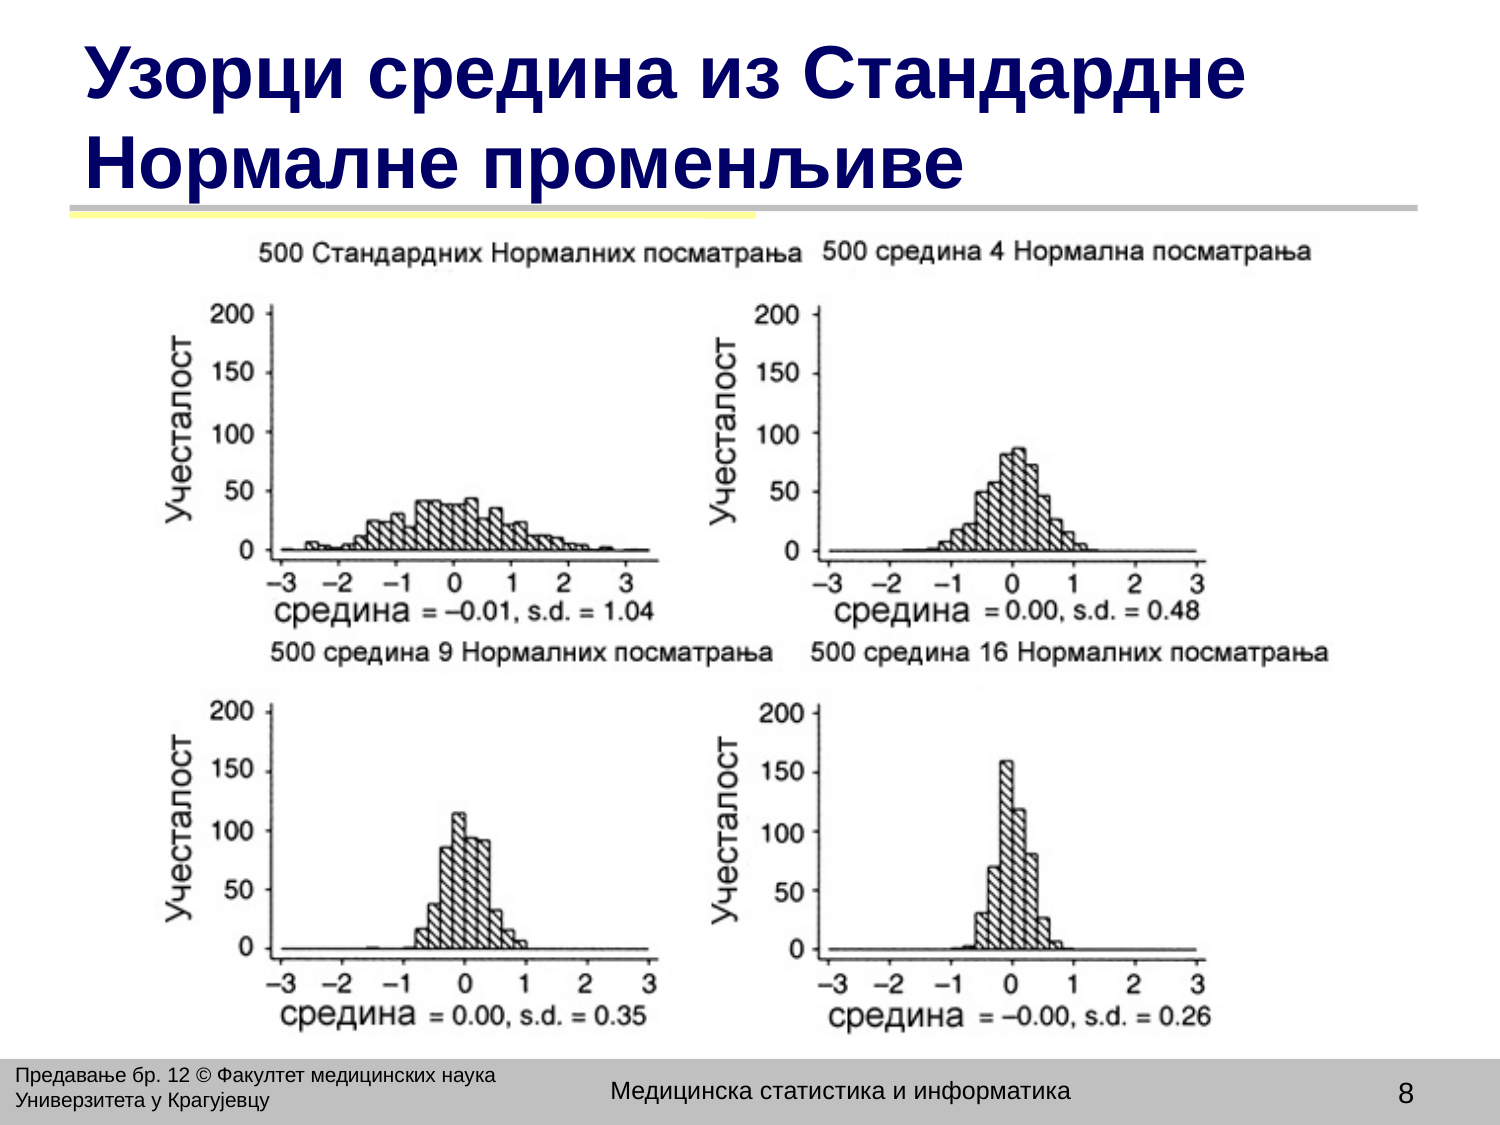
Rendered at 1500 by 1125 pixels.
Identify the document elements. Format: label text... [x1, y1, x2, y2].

title Узорци средина из Стандардне Нормалне променљиве [69, 19, 1426, 208]
footer Медицинска статистика и информатика [512, 1066, 1170, 1125]
picture [154, 231, 1334, 1044]
slide_number 8 [1181, 1066, 1430, 1125]
slide_number Предавање бр. 12 © Факултет медицинских наука Универзитета у Крагујевцу [0, 1053, 601, 1108]
